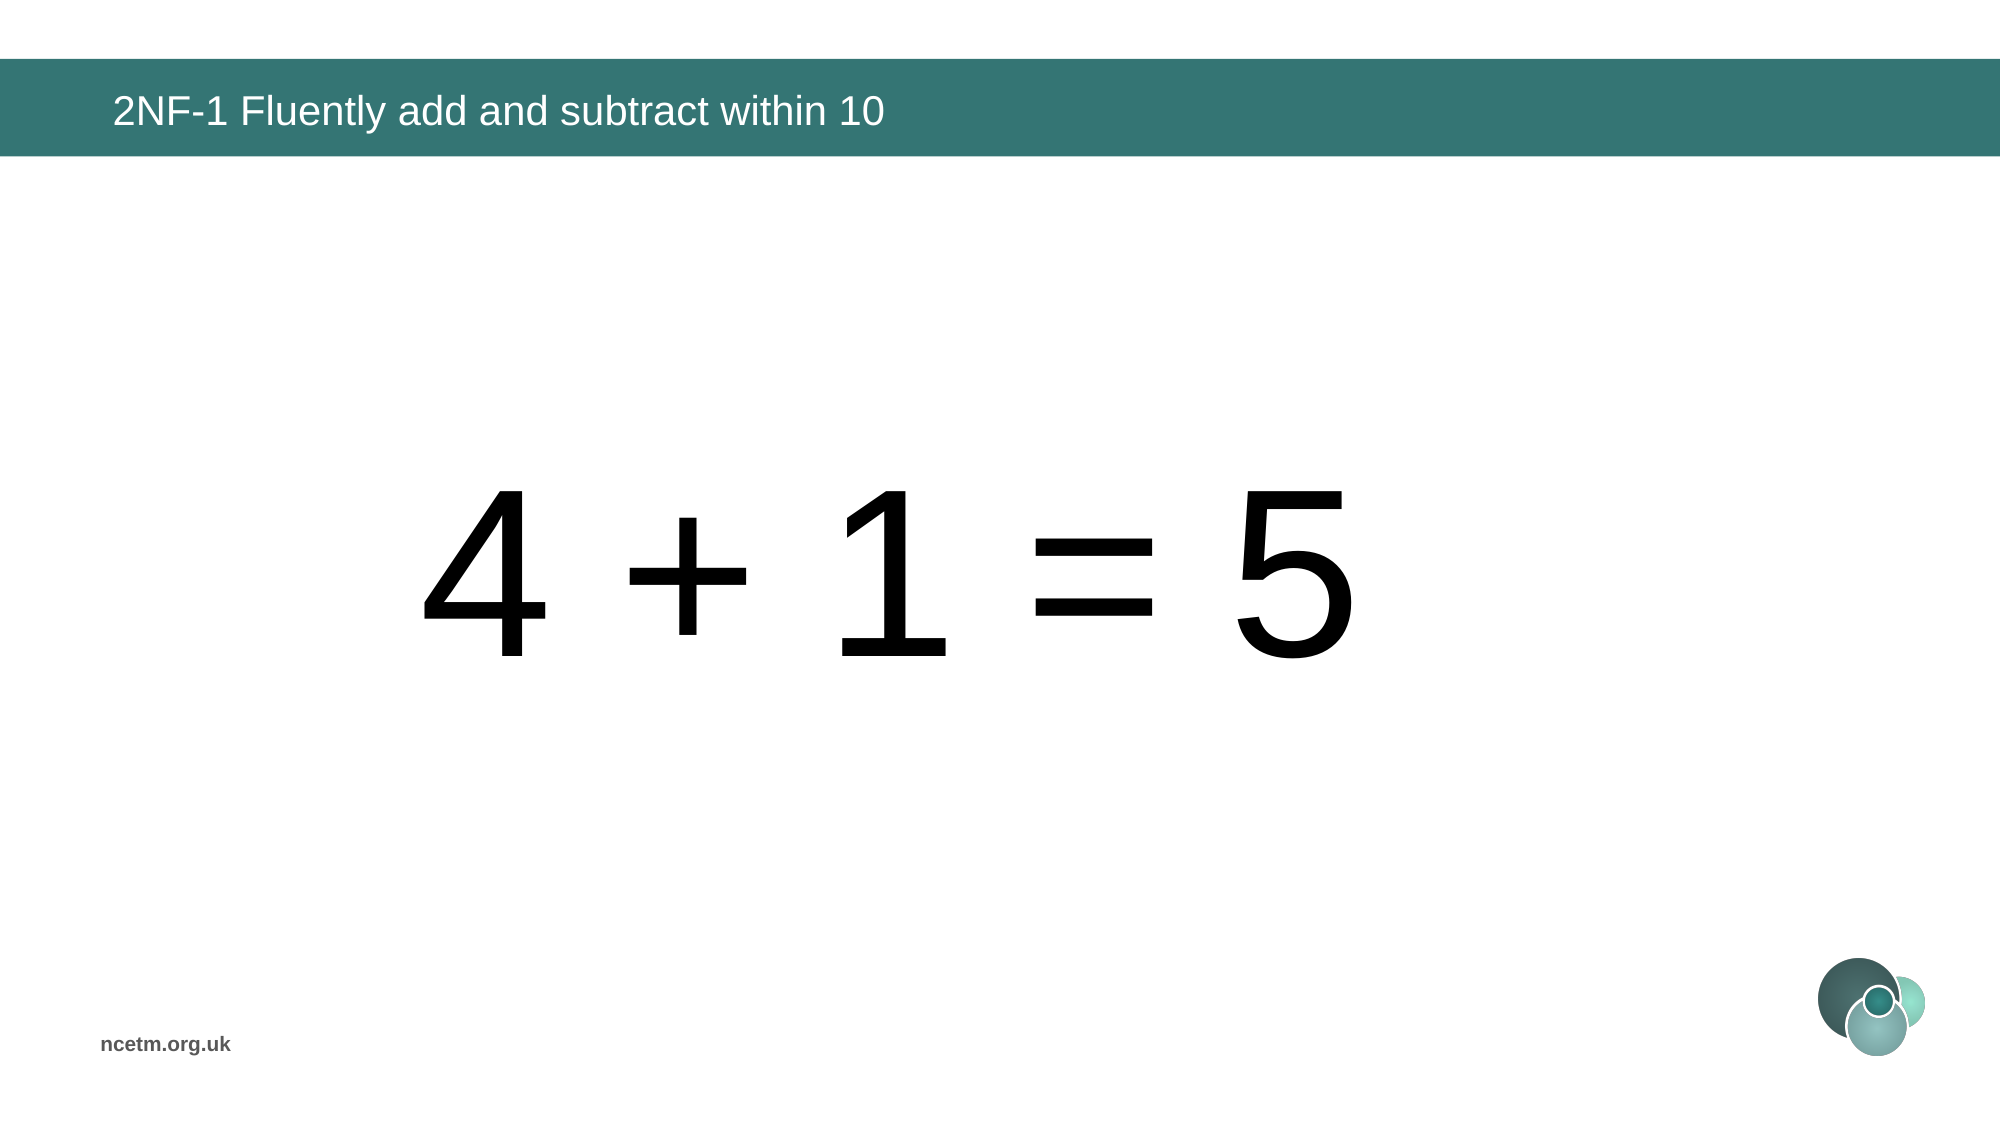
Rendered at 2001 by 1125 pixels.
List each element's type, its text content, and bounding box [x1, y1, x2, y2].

text_box 5 [1213, 409, 1377, 712]
text_box 4 + 1 = [404, 409, 1213, 712]
picture [1818, 958, 1925, 1056]
title 2NF-1 Fluently add and subtract within 10 [97, 76, 1945, 147]
